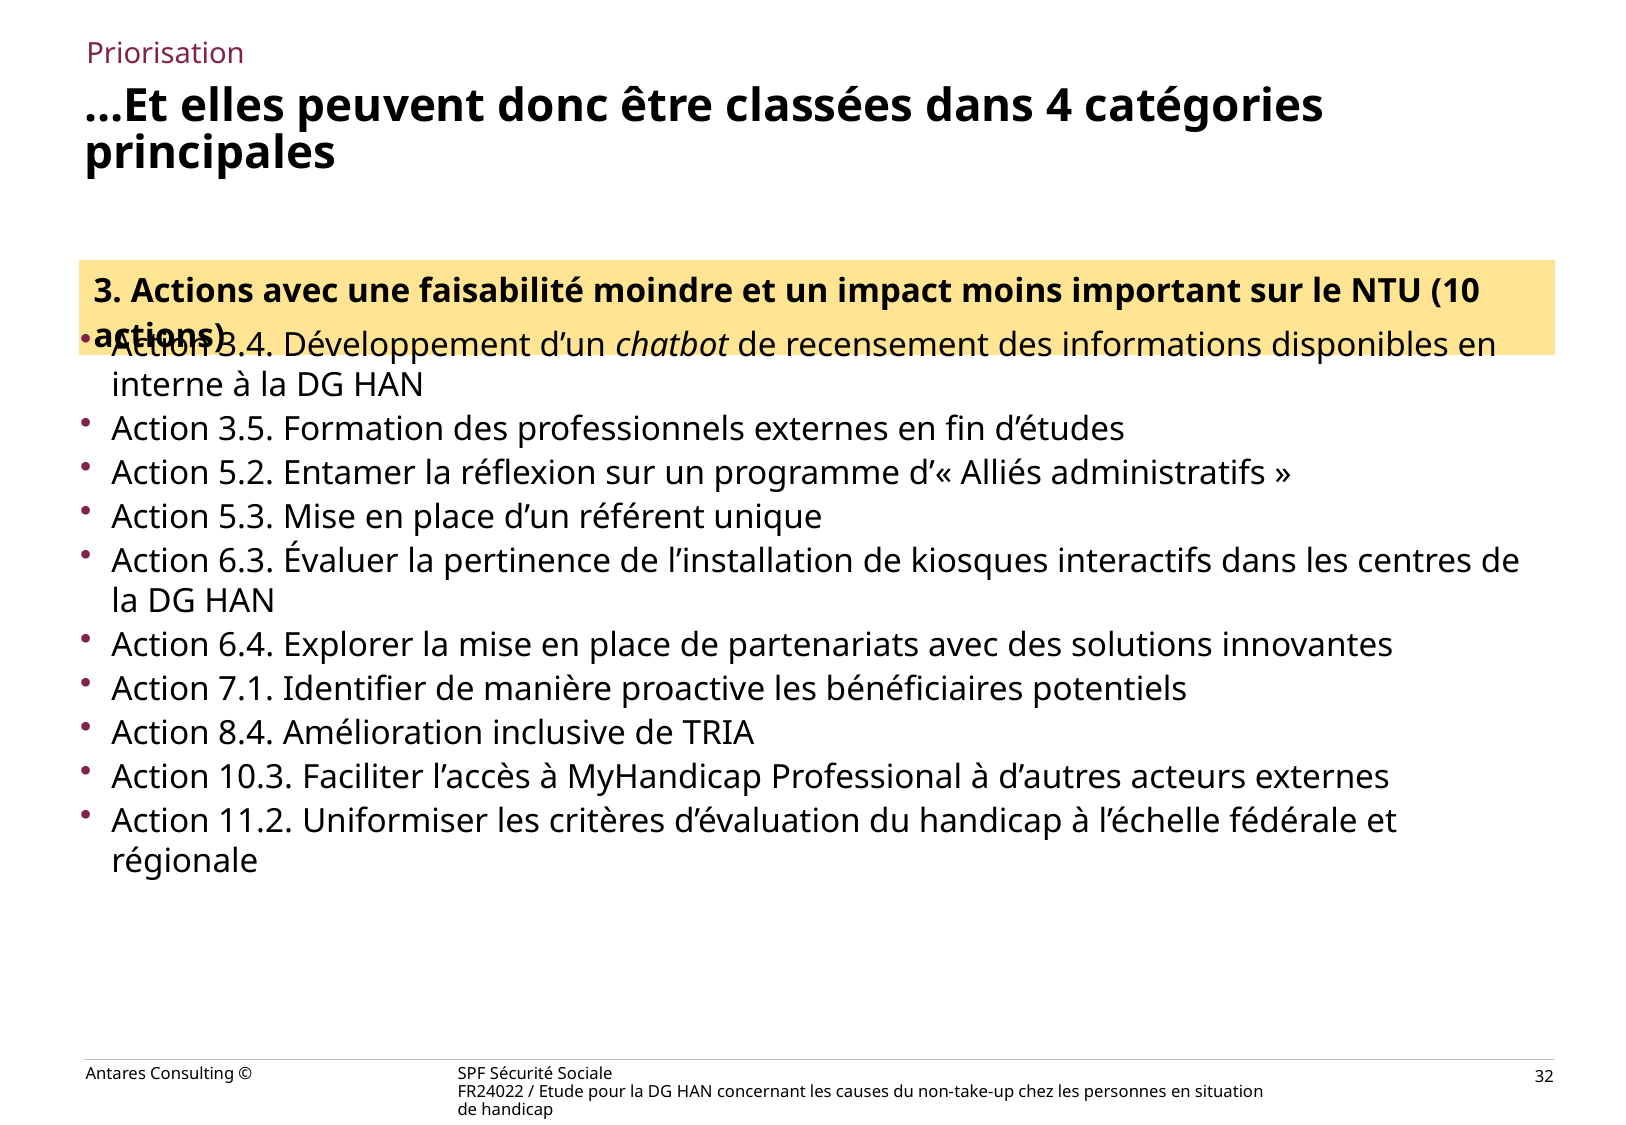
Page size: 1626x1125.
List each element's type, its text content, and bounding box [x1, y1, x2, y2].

table_header 3. Actions avec une faisabilité moindre et un impact moins important sur le NTU (10 actions) [79, 260, 1555, 355]
text_box Priorisation [86, 38, 1522, 70]
title …Et elles peuvent donc être classées dans 4 catégories principales [84, 82, 1550, 229]
list Action 3.4. Développement d’un chatbot de recensement des informations disponibles en interne à la DG HAN Action 3.5. Formation des professionnels externes en fin d’études Action 5.2. Entamer la réflexion sur un programme d’« Alliés administratifs » Action 5.3. Mise en place d’un référent unique Action 6.3 . Évaluer la pertinence de l’installation de kiosques interactifs dans les centres de la DG HAN Action 6.4 . Explorer la mise en place de partenariats avec des solutions innovantes Action 7.1. Identifier de manière proactive les bénéficiaires potentiels Action 8.4. Amélioration inclusive de TRIA Action 10.3. Faciliter l’accès à MyHandicap Professional à d’autres acteurs externes Action 11.2. Uniformiser les critères d’évaluation du handicap à l’échelle fédérale et régionale [80, 322, 1550, 850]
